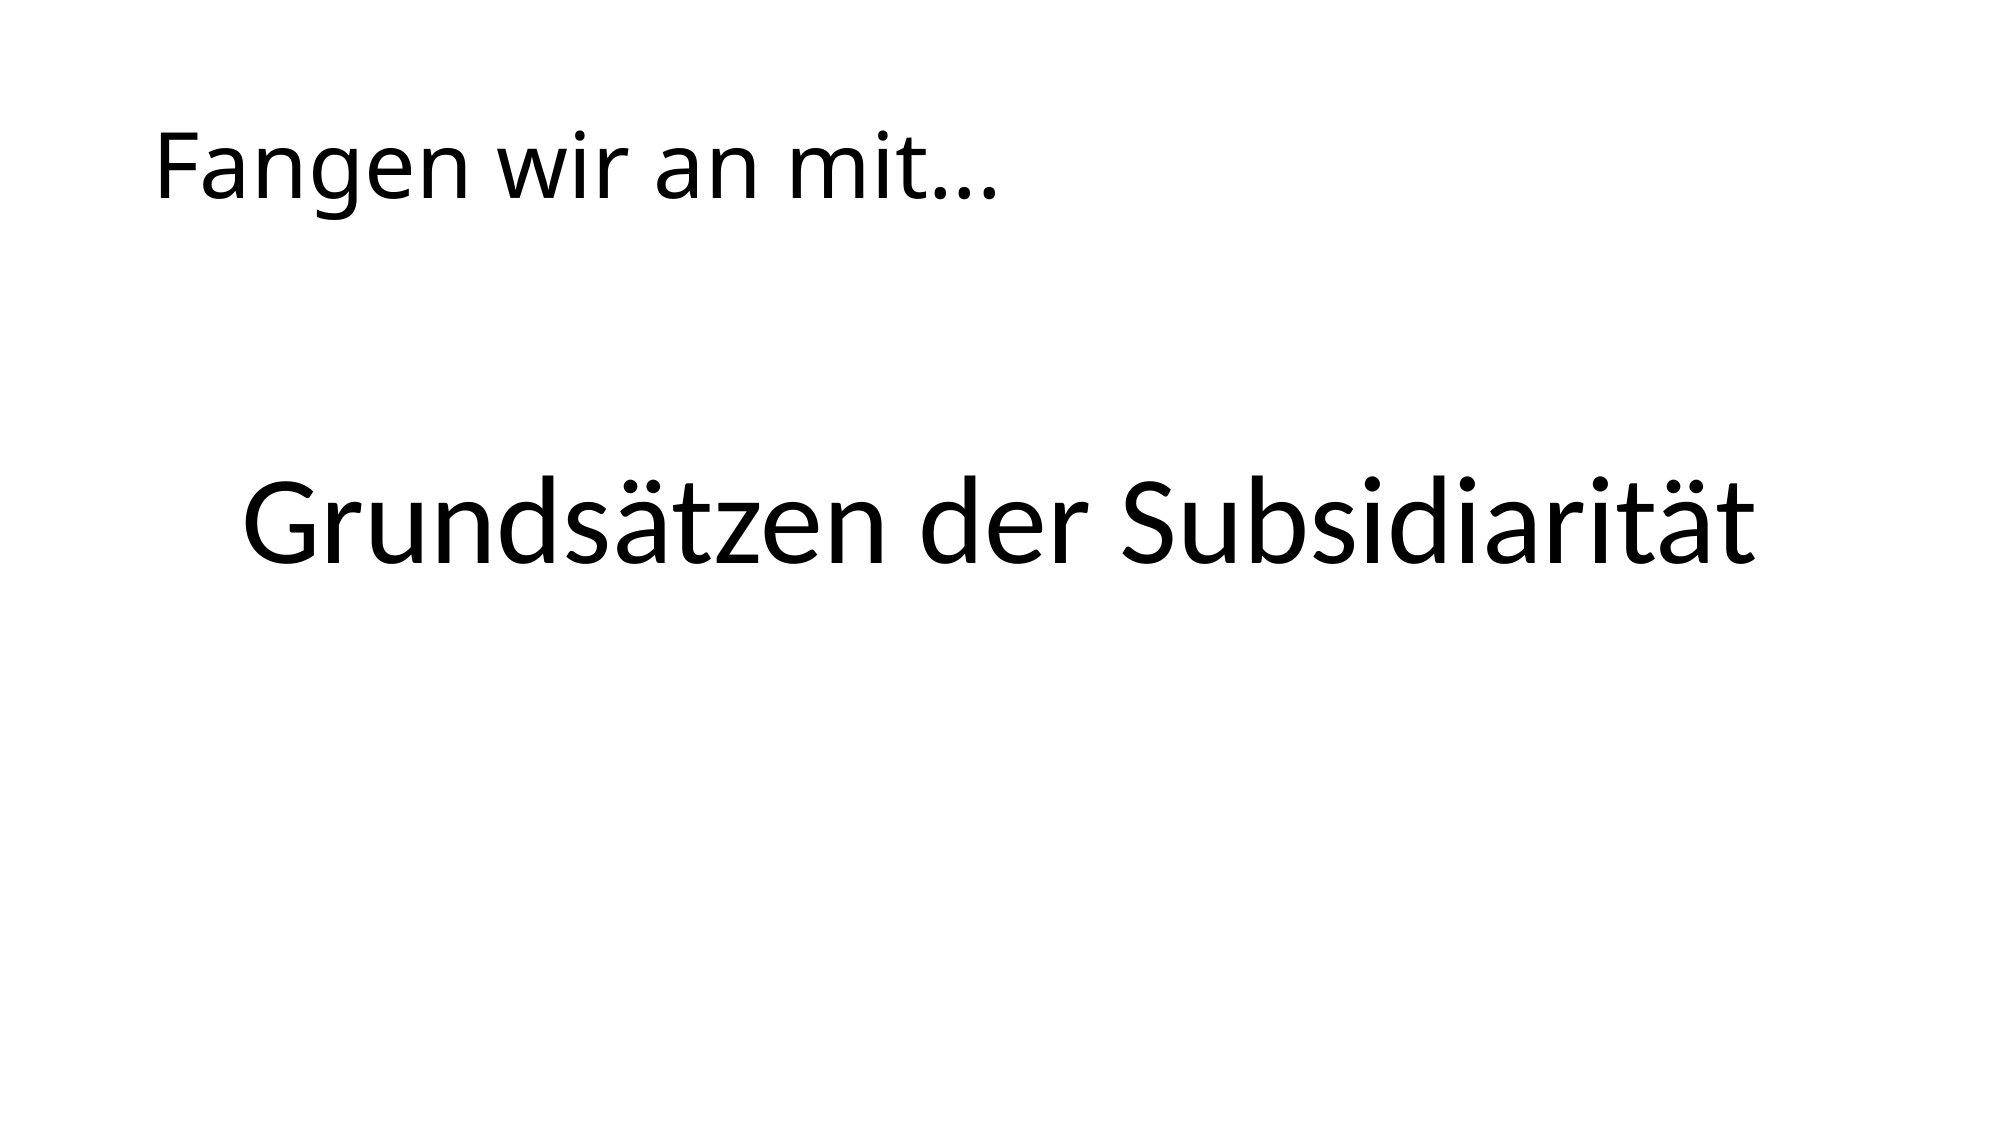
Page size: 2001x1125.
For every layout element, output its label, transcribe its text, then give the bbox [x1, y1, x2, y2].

list Grundsätzen der Subsidiarität [137, 447, 1863, 692]
title Fangen wir an mit... [137, 59, 1863, 278]
